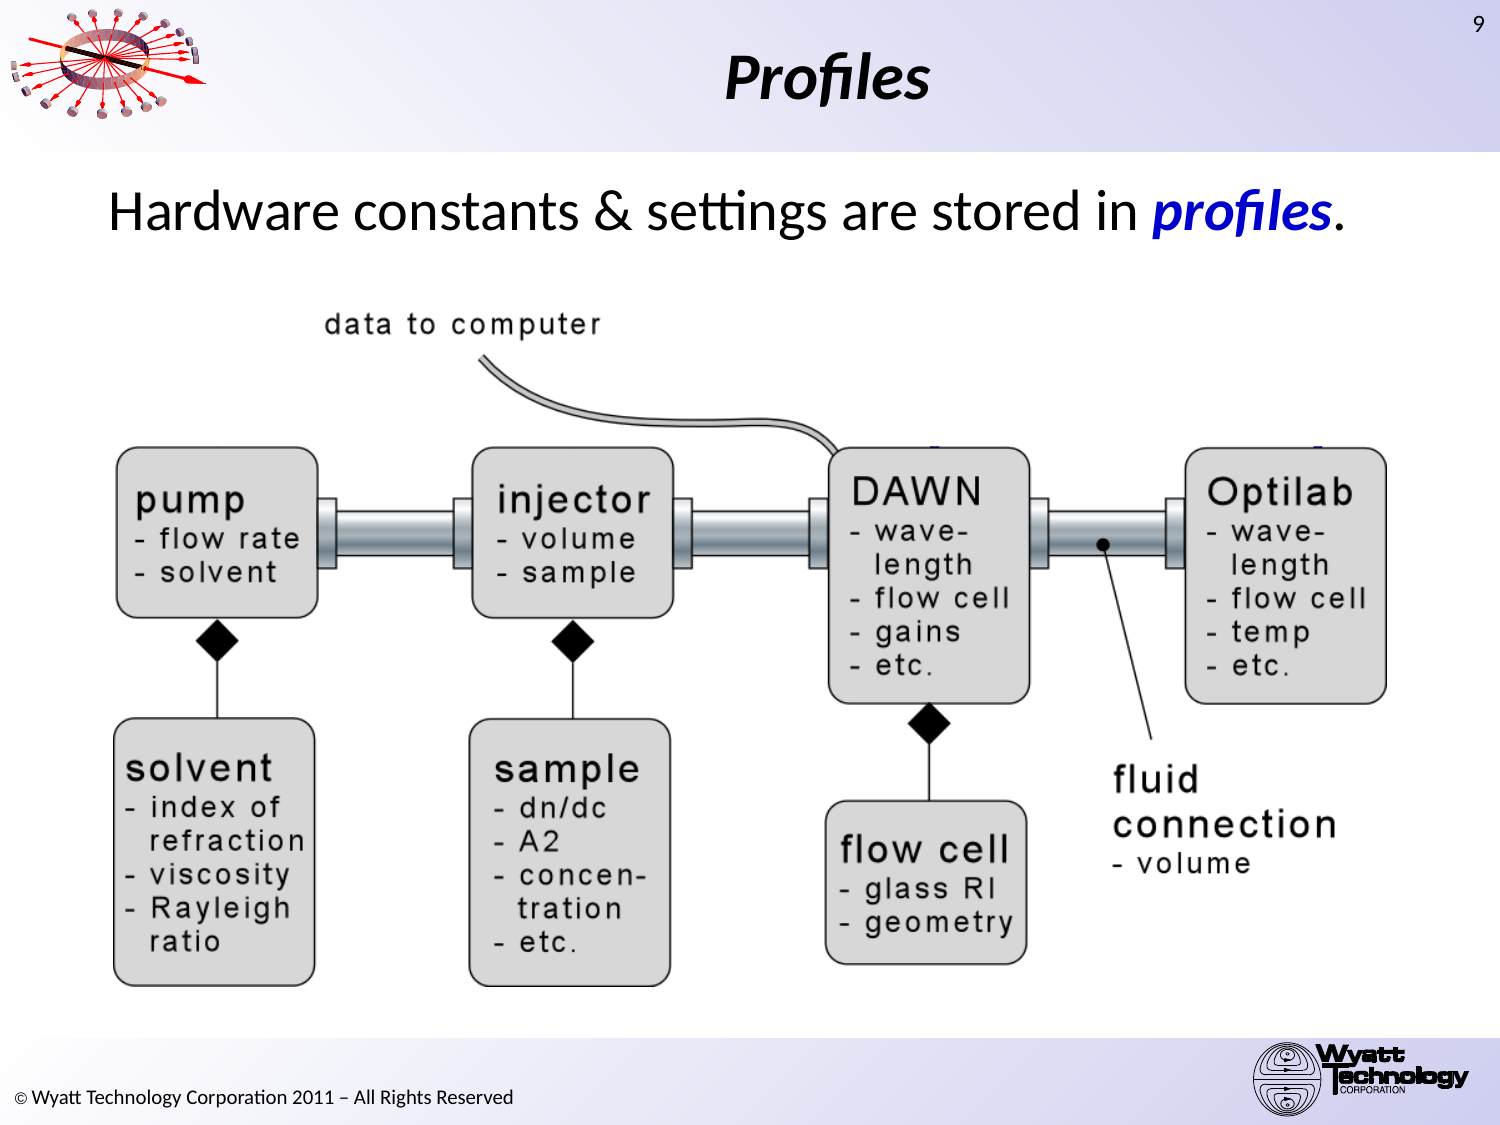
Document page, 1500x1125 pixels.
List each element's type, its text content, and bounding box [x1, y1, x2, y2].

text_box Hardware constants & settings are stored in profiles. [93, 164, 1406, 265]
picture [112, 198, 1388, 987]
title Profiles [217, 25, 1438, 120]
